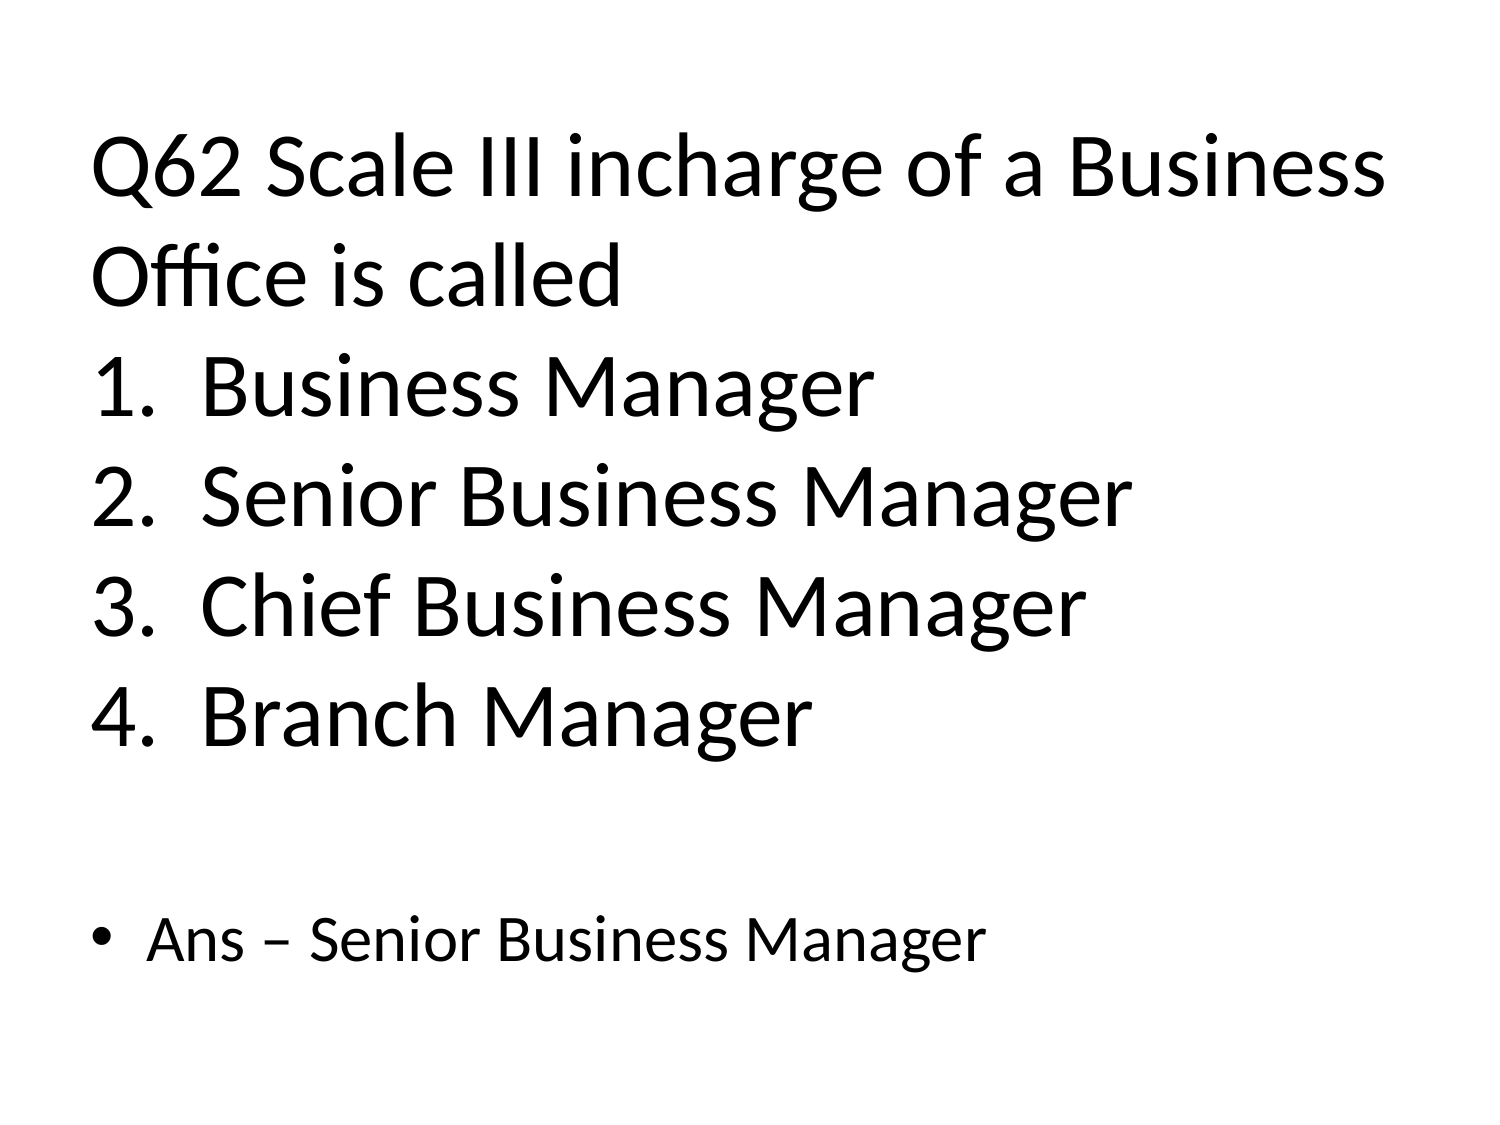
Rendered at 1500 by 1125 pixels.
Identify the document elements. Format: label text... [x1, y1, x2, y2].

list Ans – Senior Business Manager [75, 887, 1425, 1005]
title Q62 Scale III incharge of a Business Office is called 1. Business Manager 2. Senior Business Manager 3. Chief Business Manager 4. Branch Manager [75, 45, 1425, 825]
